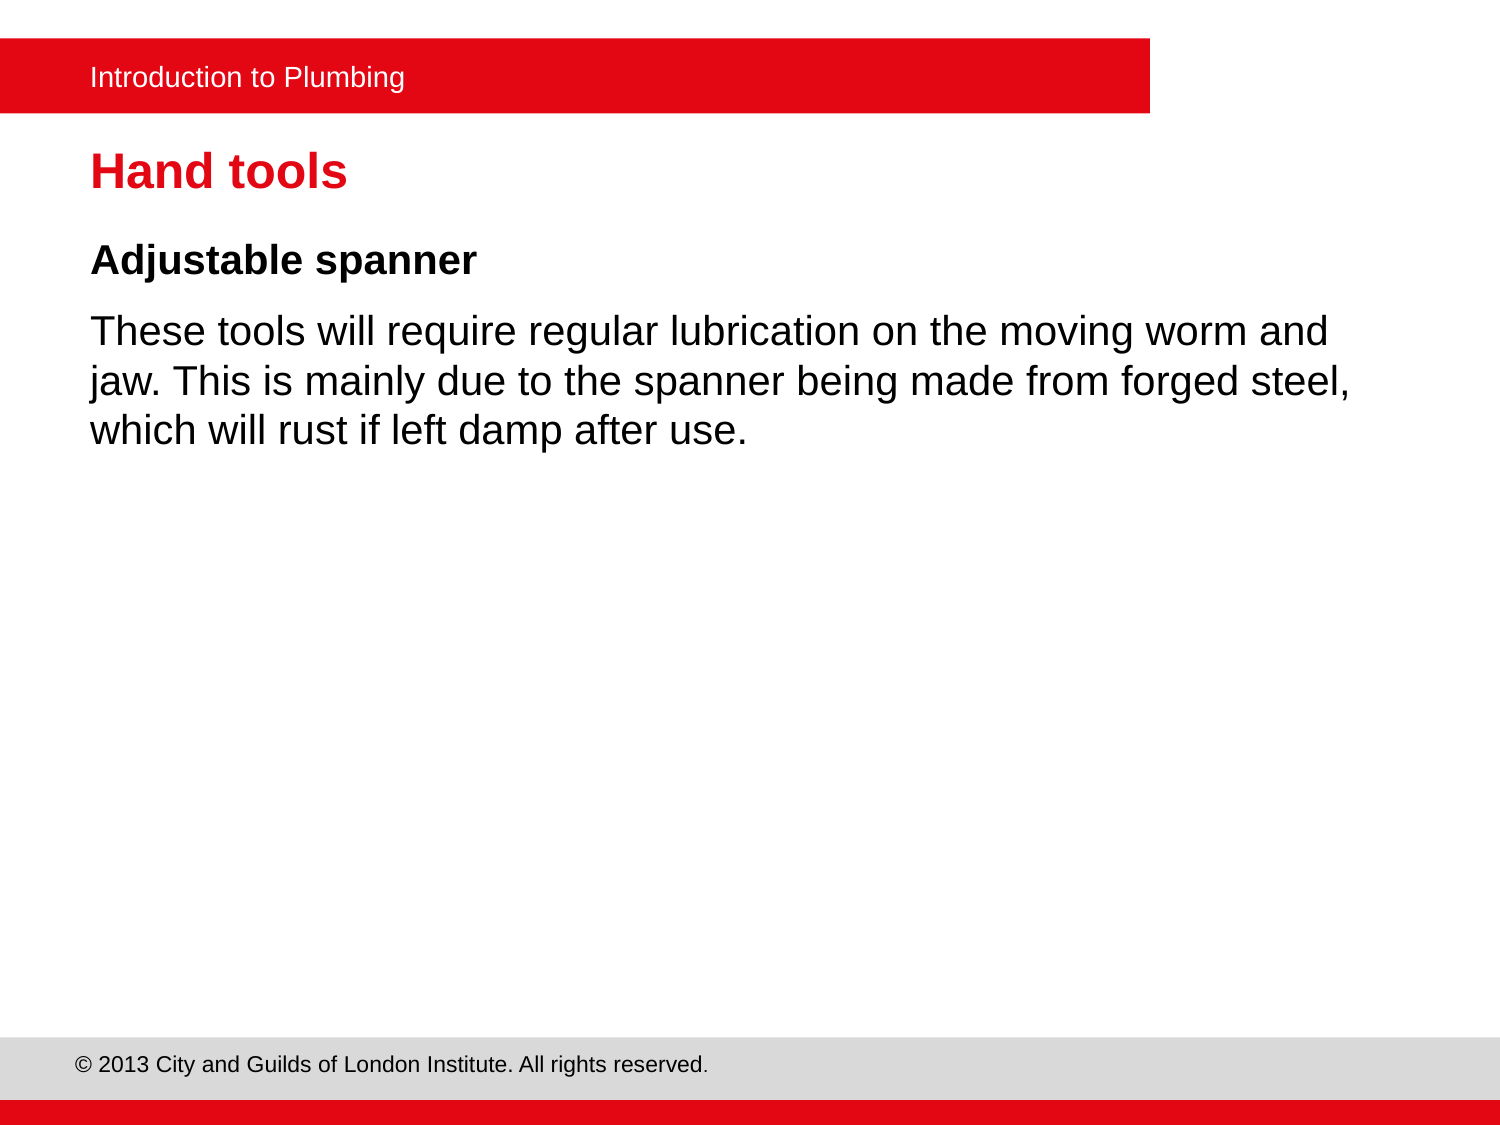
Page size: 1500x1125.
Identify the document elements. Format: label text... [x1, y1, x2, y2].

list Adjustable spanner These tools will require regular lubrication on the moving worm and jaw. This is mainly due to the spanner being made from forged steel, which will rust if left damp after use. [74, 224, 1426, 1012]
title Hand tools [74, 137, 1424, 201]
